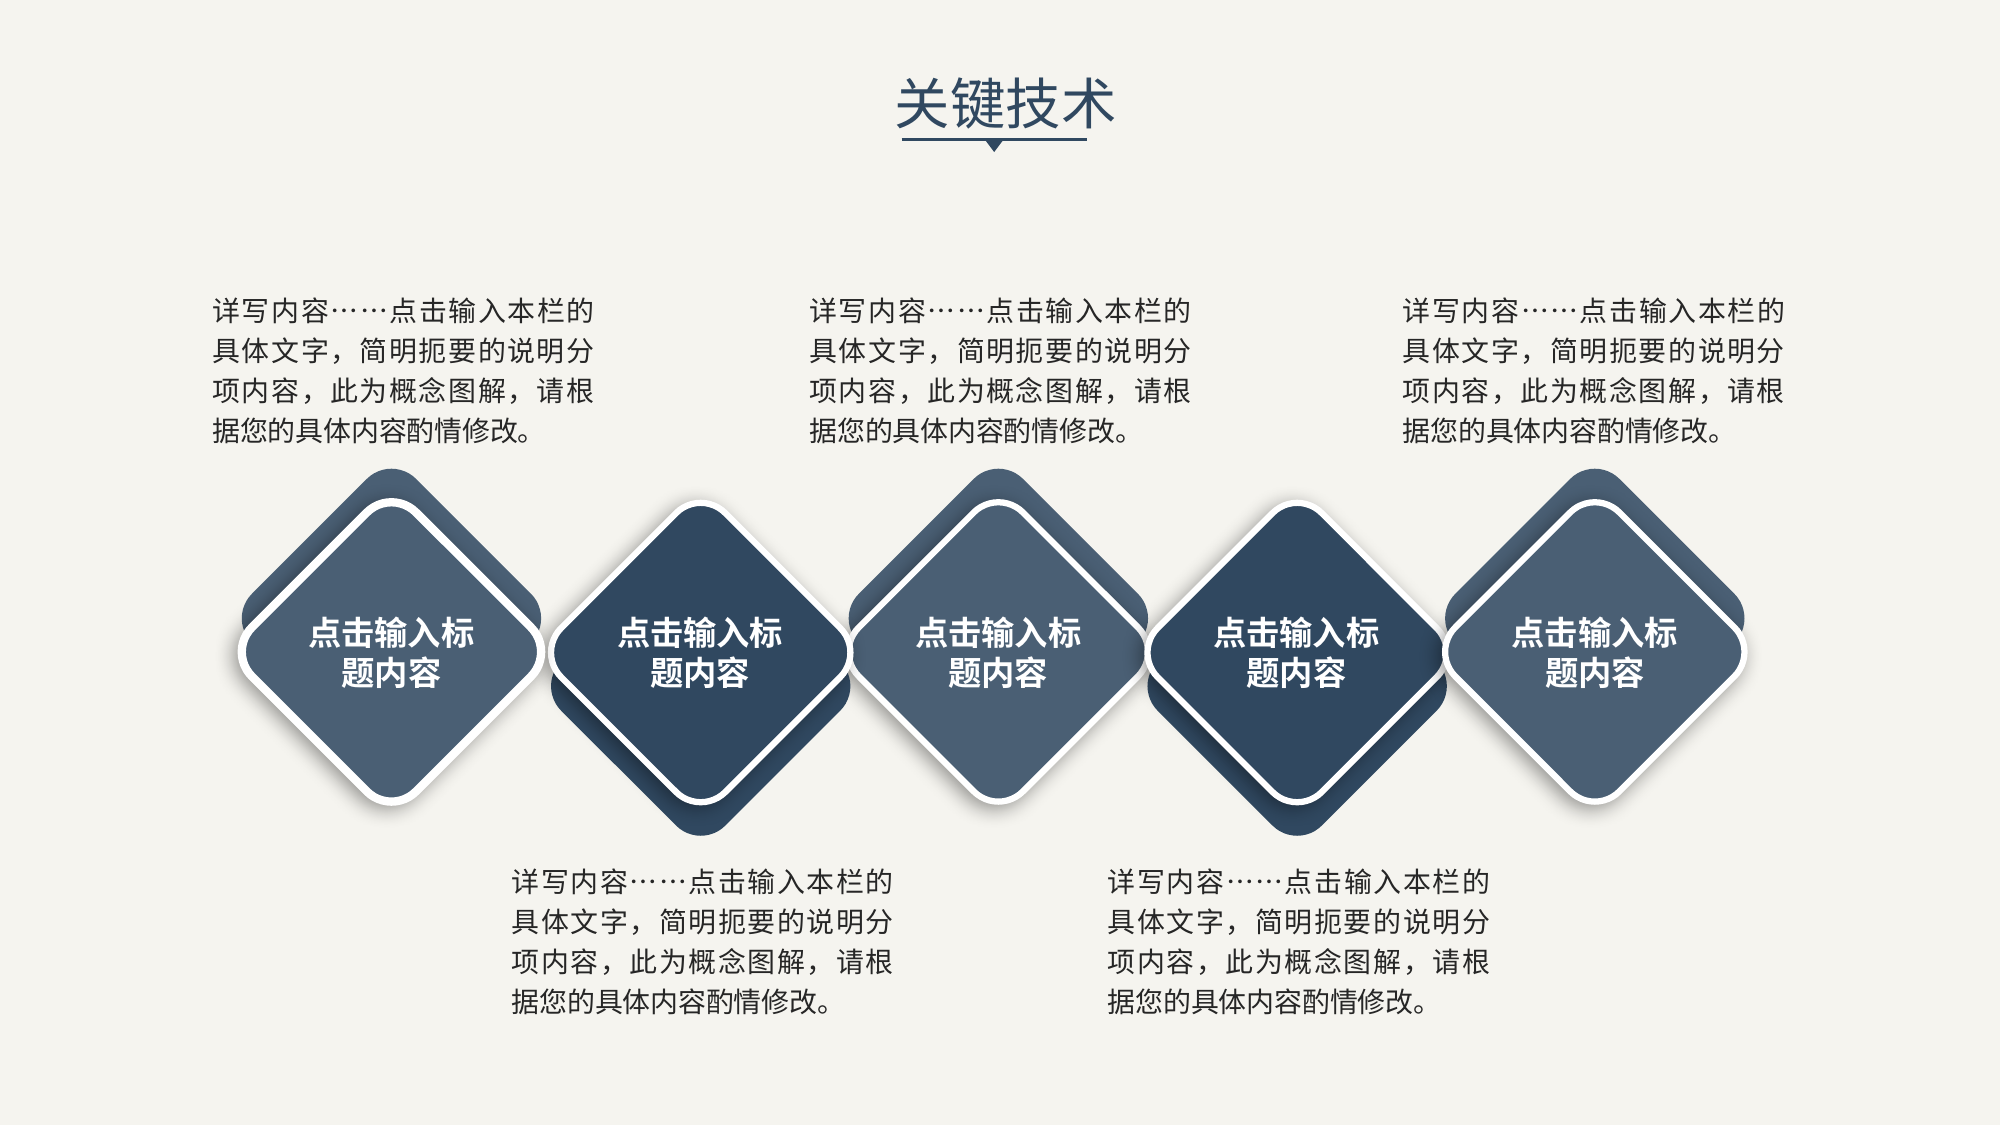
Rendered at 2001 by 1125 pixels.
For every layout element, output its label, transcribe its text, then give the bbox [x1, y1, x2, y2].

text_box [275, 502, 508, 768]
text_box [1181, 536, 1414, 803]
text_box 关键技术 [879, 61, 1132, 143]
text_box 详写内容……点击输入本栏的具体文字，简明扼要的说明分项内容，此为概念图解，请根据您的具体内容酌情修改。 [212, 286, 595, 447]
text_box 详写内容……点击输入本栏的具体文字，简明扼要的说明分项内容，此为概念图解，请根据您的具体内容酌情修改。 [809, 286, 1192, 447]
text_box 详写内容……点击输入本栏的具体文字，简明扼要的说明分项内容，此为概念图解，请根据您的具体内容酌情修改。 [1107, 857, 1490, 1018]
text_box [584, 536, 817, 803]
text_box 详写内容……点击输入本栏的具体文字，简明扼要的说明分项内容，此为概念图解，请根据您的具体内容酌情修改。 [1402, 286, 1785, 447]
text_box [1478, 502, 1711, 768]
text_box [882, 502, 1115, 768]
text_box 详写内容……点击输入本栏的具体文字，简明扼要的说明分项内容，此为概念图解，请根据您的具体内容酌情修改。 [511, 857, 894, 1018]
